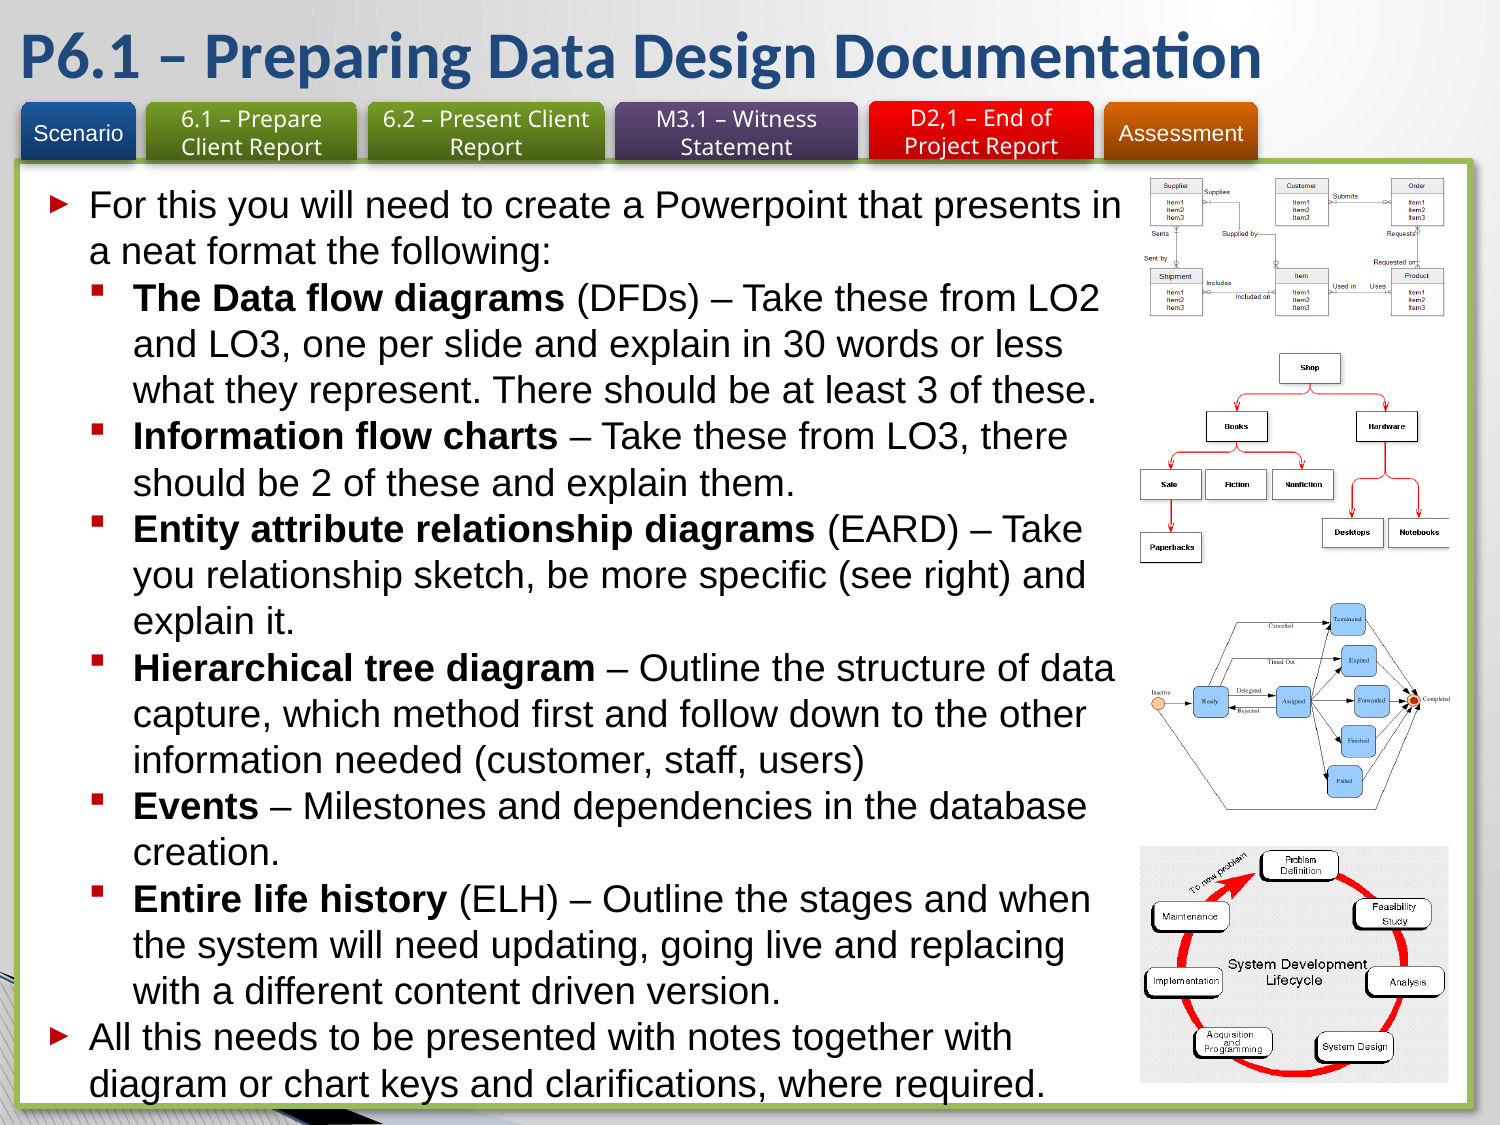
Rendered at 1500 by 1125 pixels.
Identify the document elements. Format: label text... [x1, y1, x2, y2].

picture [1139, 597, 1450, 819]
text_box For this you will need to create a Powerpoint that presents in a neat format the following: The Data flow diagrams (DFDs) – Take these from LO2 and LO3, one per slide and explain in 30 words or less what they represent. There should be at least 3 of these. Information flow charts – Take these from LO3, there should be 2 of these and explain them. Entity attribute relationship diagrams (EARD) – Take you relationship sketch, be more specific (see right) and explain it. Hierarchical tree diagram – Outline the structure of data capture, which method first and follow down to the other information needed (customer, staff, users) Events – Milestones and dependencies in the database creation. Entire life history (ELH) – Outline the stages and when the system will need updating, going live and replacing with a different content driven version. All this needs to be presented with notes together with diagram or chart keys and clarifications, where required. [29, 172, 1140, 1113]
picture [1139, 845, 1450, 1083]
picture [281, 1114, 303, 1125]
picture [1139, 175, 1450, 320]
picture [1139, 349, 1450, 564]
title P6.1 – Preparing Data Design Documentation [5, 7, 1282, 98]
